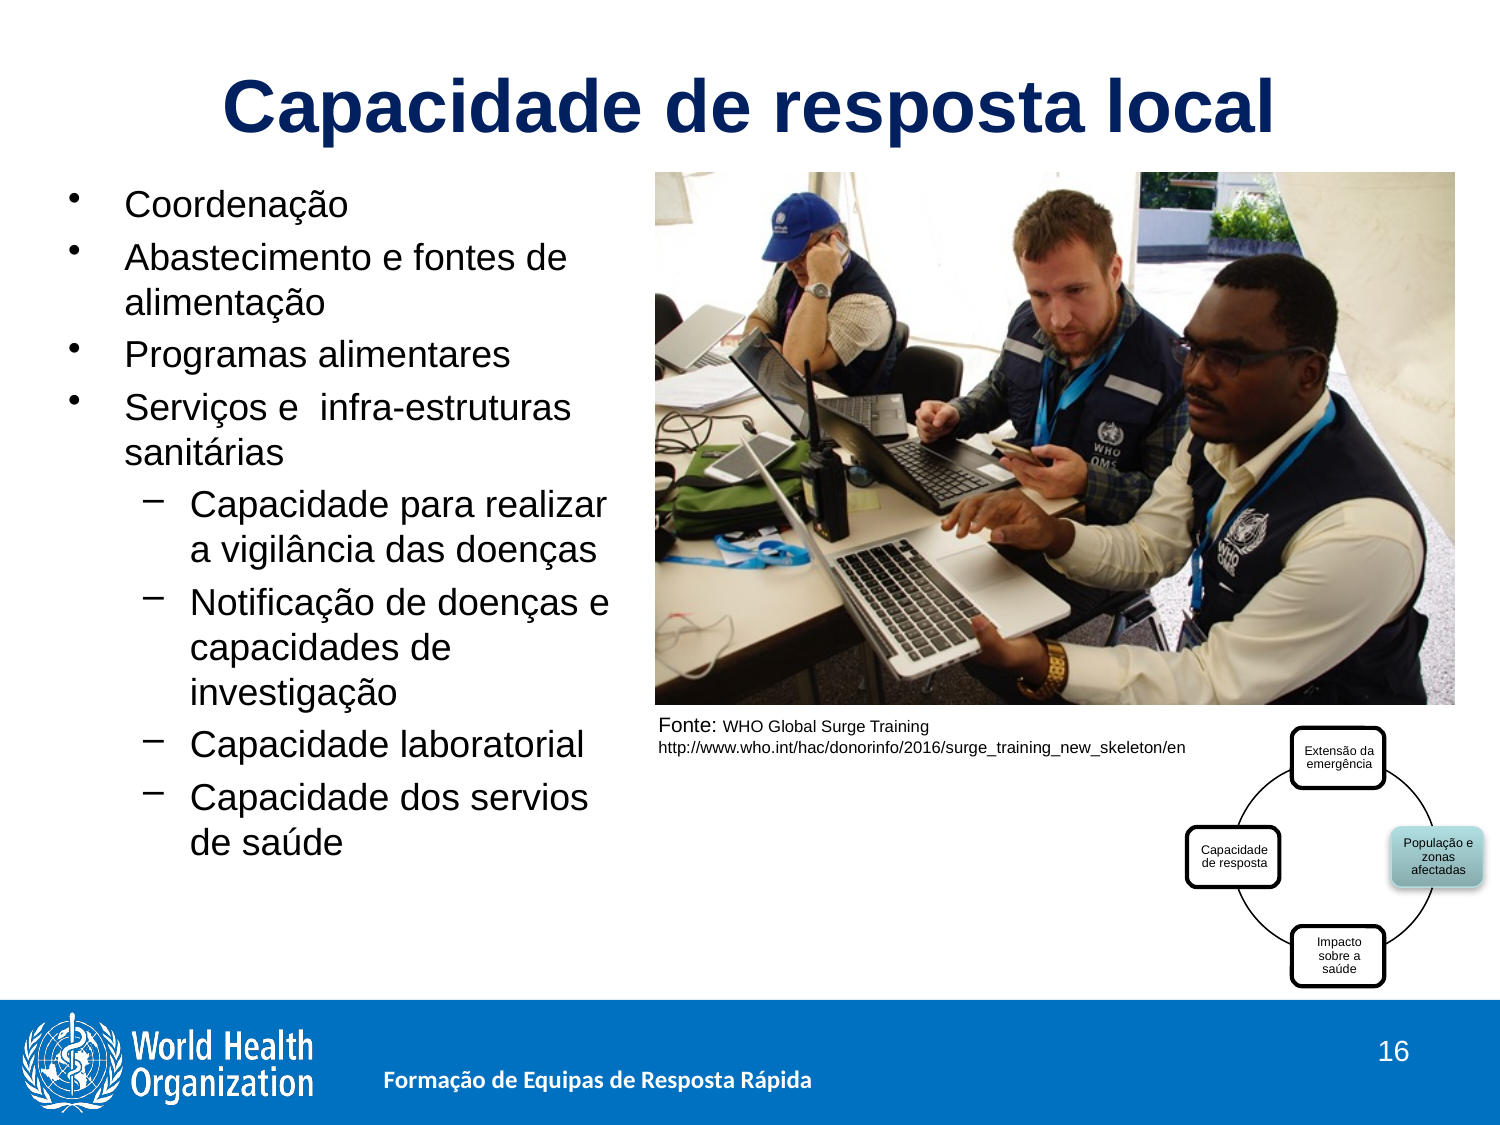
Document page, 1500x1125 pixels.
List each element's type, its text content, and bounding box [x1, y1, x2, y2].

picture [21, 1012, 313, 1113]
slide_number 16 [1074, 1024, 1425, 1103]
list Coordenação Abastecimento e fontes de alimentação Programas alimentares Serviços e infra-estruturas sanitárias Capacidade para realizar a vigilância das doenças Notificação de doenças e capacidades de investigação Capacidade laboratorial Capacidade dos servios de saúde [52, 172, 644, 916]
text_box Fonte: WHO Global Surge Training http://www.who.int/hac/donorinfo/2016/surge_training_new_skeleton/en [643, 704, 1394, 764]
picture [655, 172, 1456, 705]
title Capacidade de resposta local [41, 44, 1459, 162]
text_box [1186, 727, 1490, 987]
